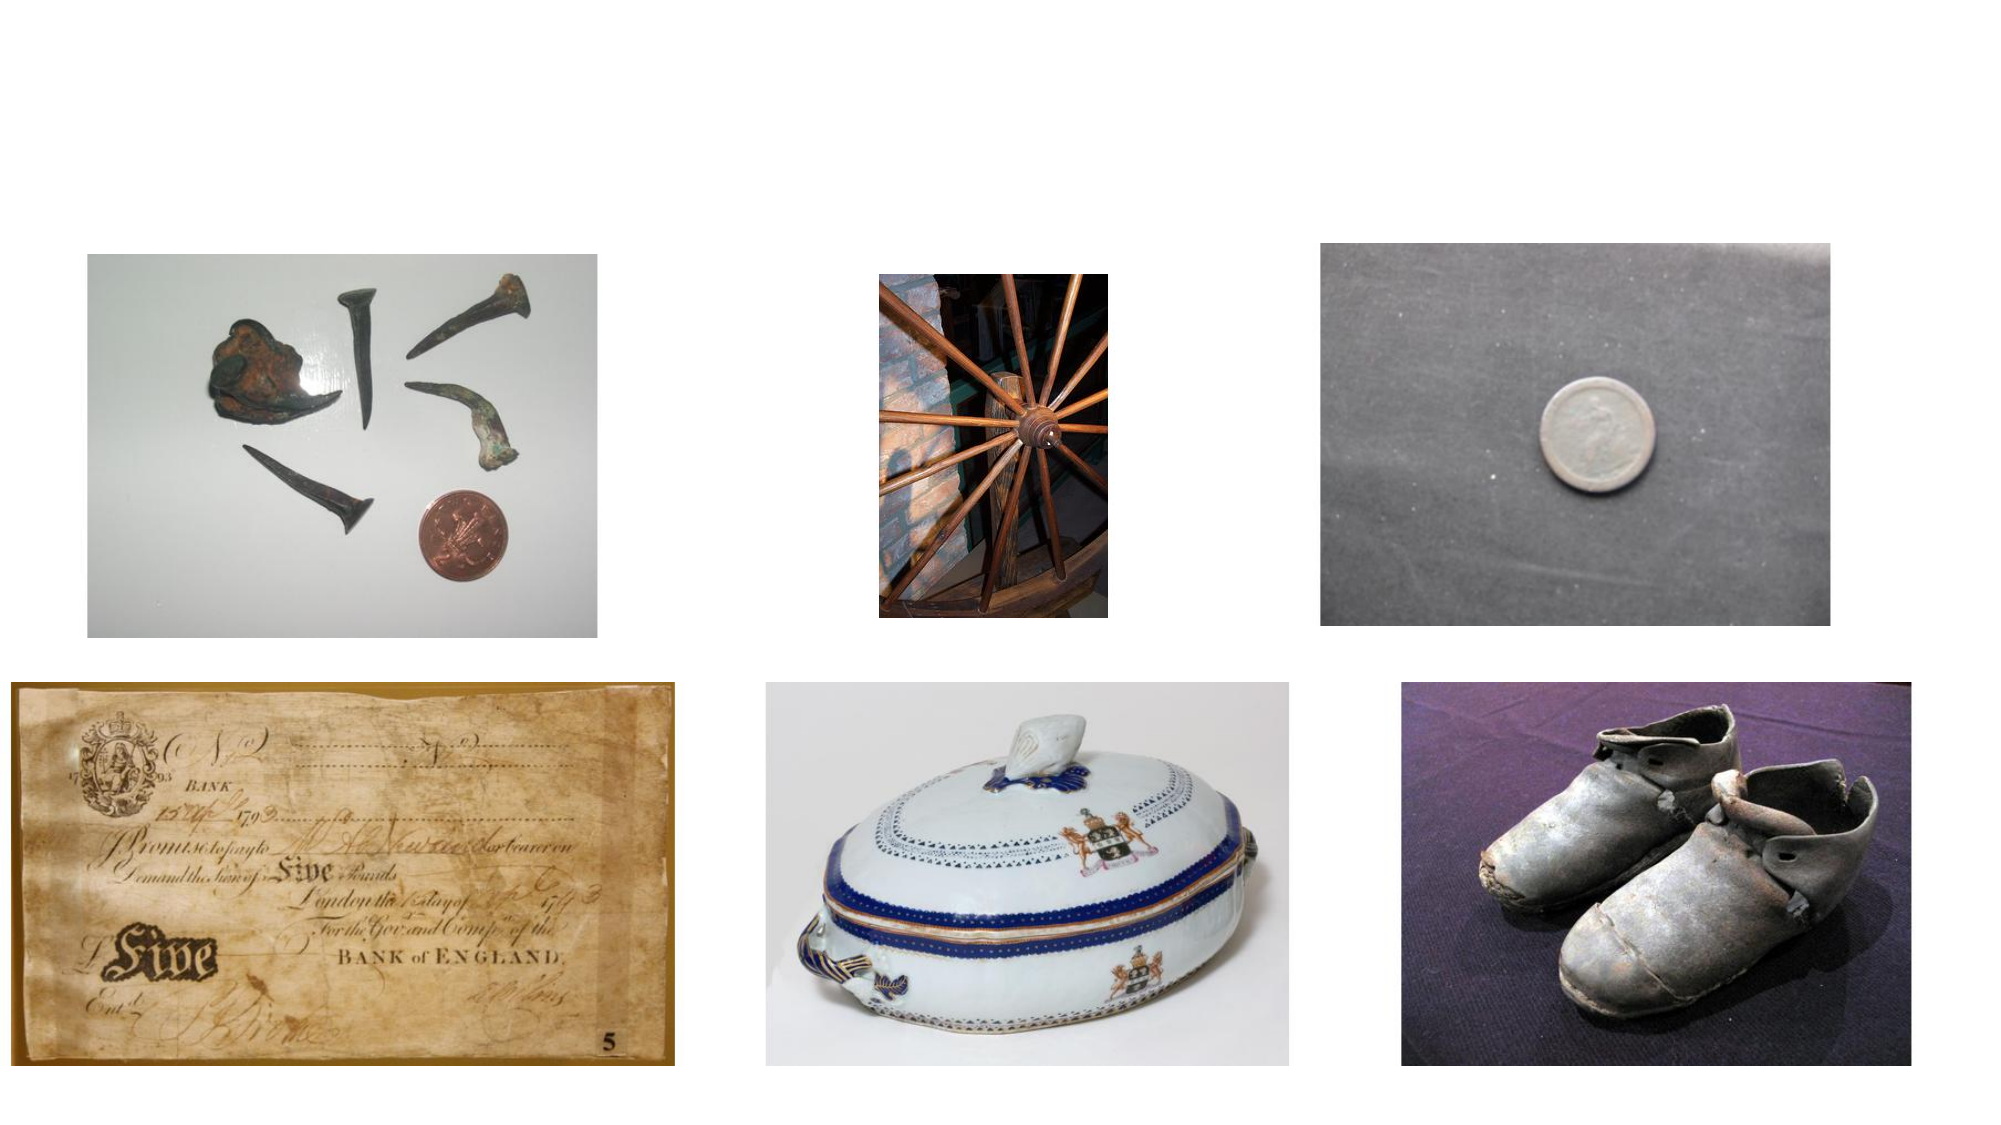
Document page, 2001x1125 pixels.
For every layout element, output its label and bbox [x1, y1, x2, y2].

picture [0, 243, 1919, 638]
picture [0, 682, 2000, 1066]
